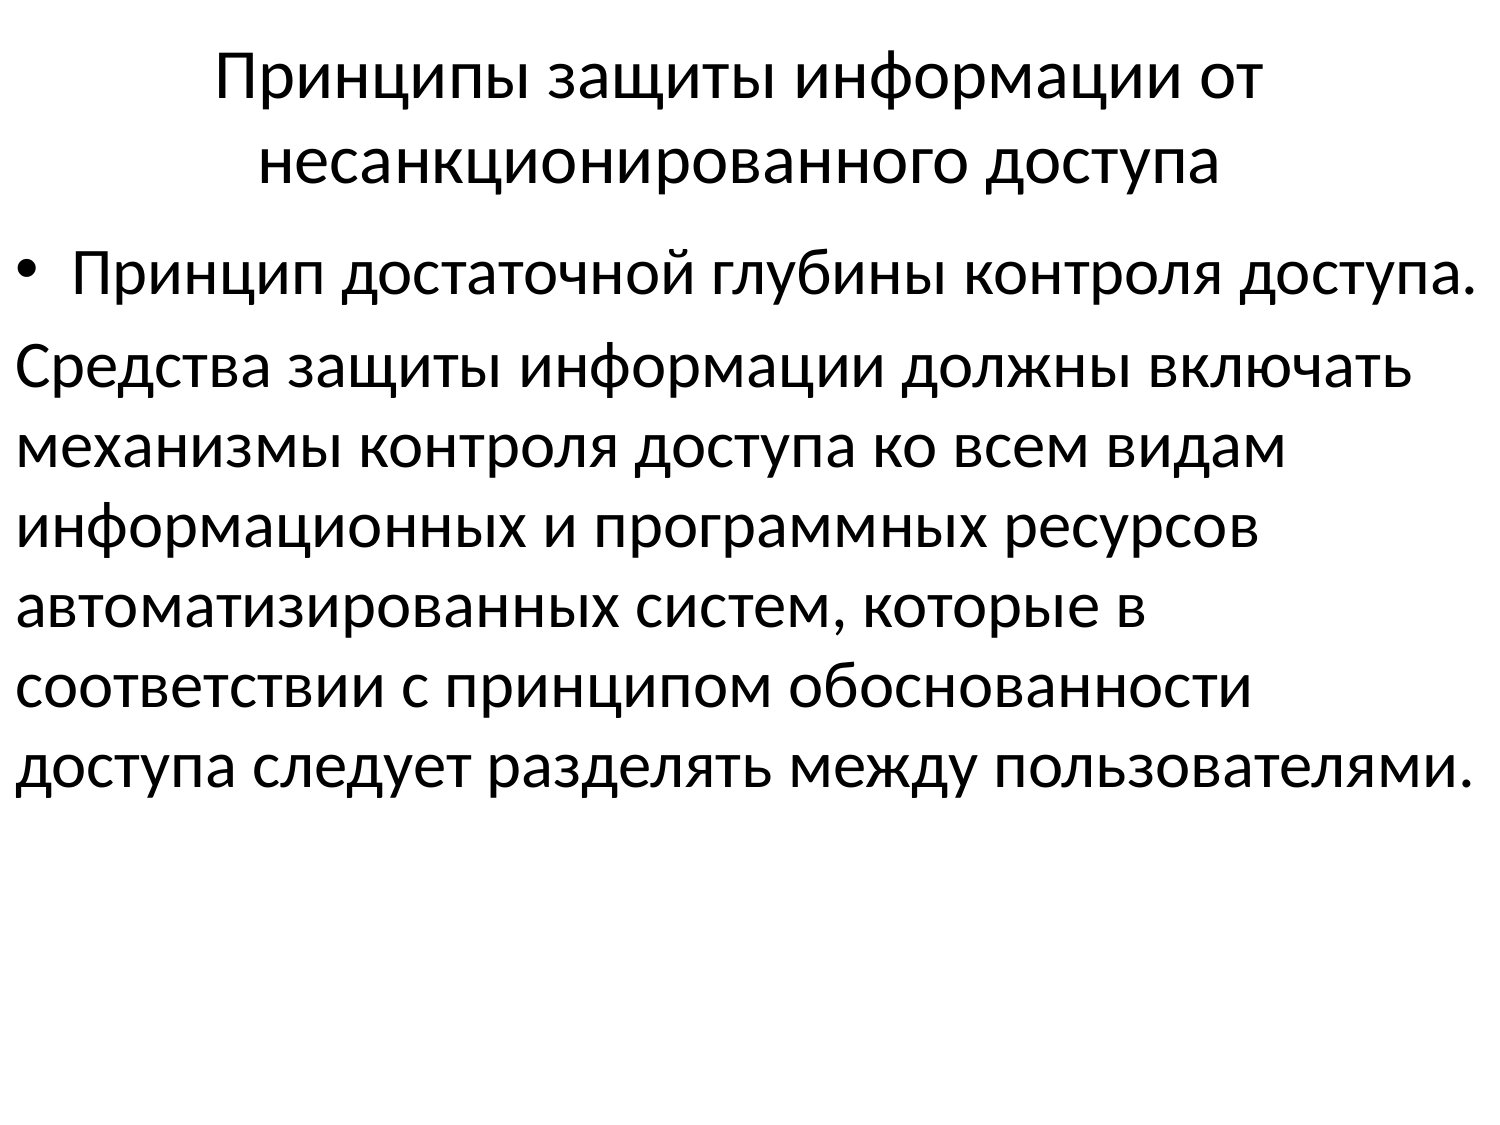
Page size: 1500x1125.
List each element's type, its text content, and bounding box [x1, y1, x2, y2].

title Принципы защиты информации от несанкционированного доступа [64, 19, 1415, 207]
list Принцип достаточной глубины контроля доступа. Средства защиты информации должны включать механизмы контроля доступа ко всем видам информационных и программных ресурсов автоматизированных систем, которые в соответствии с принципом обоснованности доступа следует разделять между пользователями. [0, 219, 1500, 1125]
